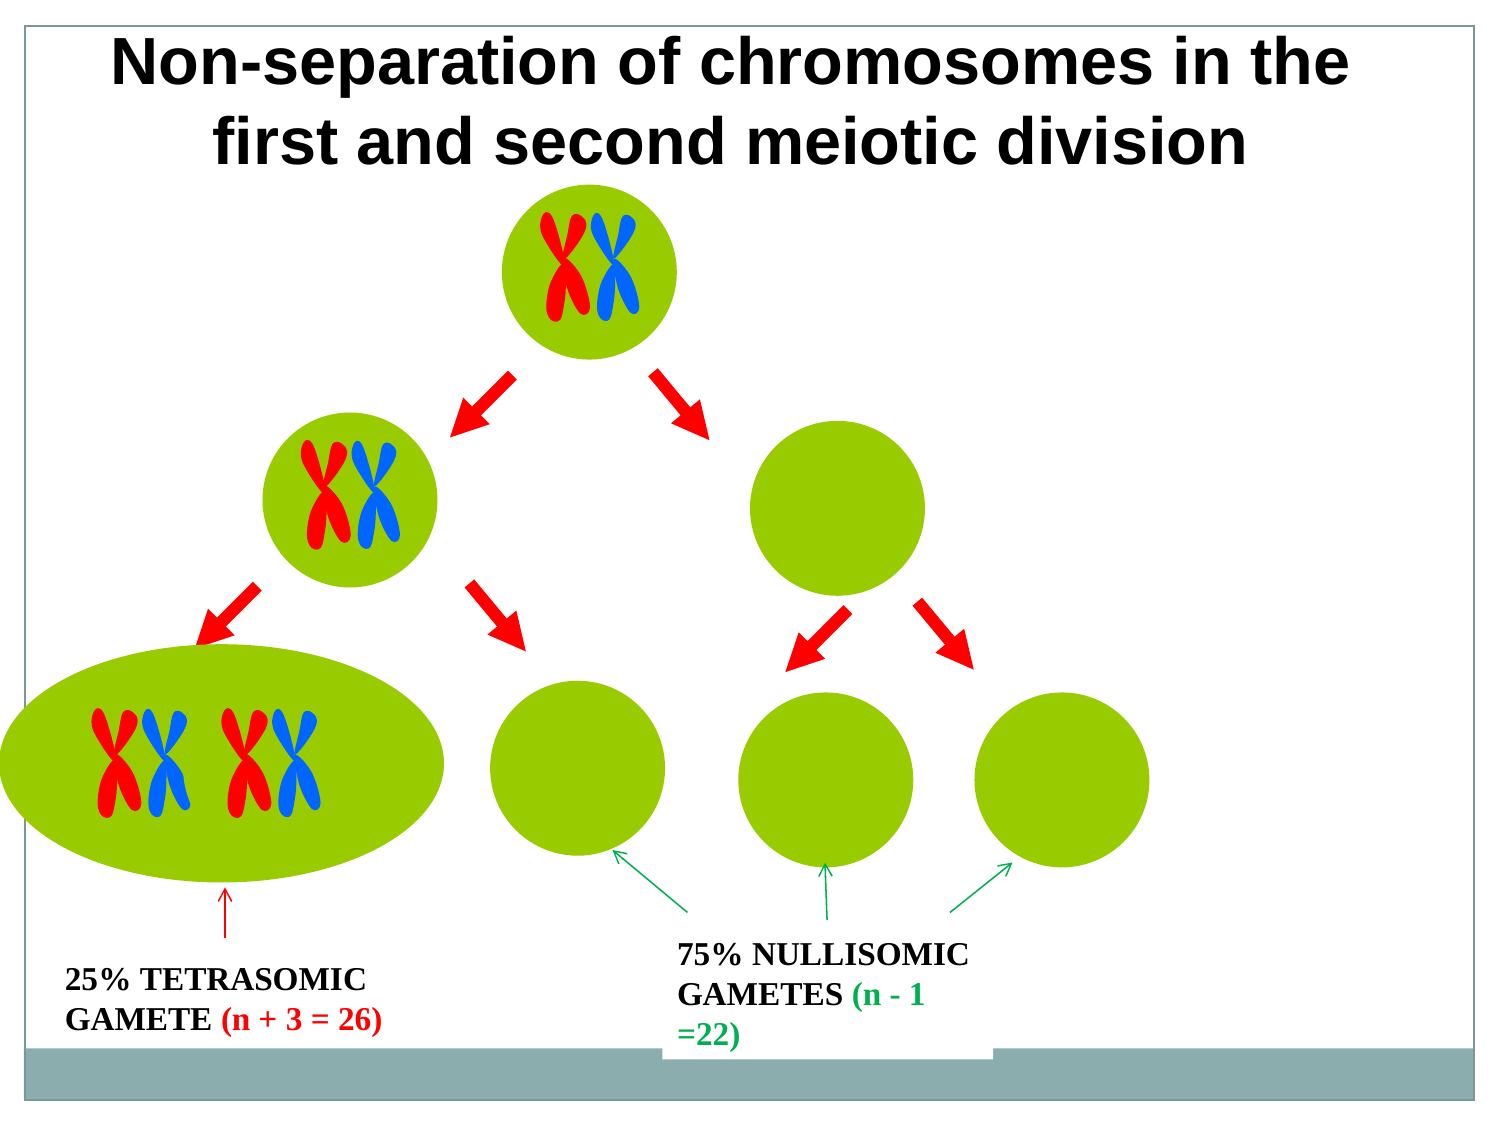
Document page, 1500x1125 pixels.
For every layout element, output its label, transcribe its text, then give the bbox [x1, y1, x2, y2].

text_box [750, 420, 925, 596]
text_box [974, 692, 1150, 868]
text_box [0, 691, 46, 836]
text_box [652, 372, 710, 441]
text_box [52, 680, 179, 856]
text_box [70, 645, 373, 677]
text_box [738, 692, 914, 868]
text_box [785, 609, 848, 673]
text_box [360, 680, 385, 856]
text_box [195, 587, 256, 646]
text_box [262, 412, 438, 588]
text_box [490, 680, 666, 856]
text_box [450, 374, 513, 438]
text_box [824, 862, 828, 921]
text_box [115, 867, 325, 882]
text_box Non-separation of chromosomes in the first and second meiotic division [24, 10, 1438, 186]
text_box [917, 601, 974, 670]
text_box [501, 184, 678, 360]
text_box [612, 849, 688, 913]
text_box [469, 583, 526, 652]
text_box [949, 862, 1013, 913]
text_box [182, 680, 359, 856]
text_box [389, 686, 443, 840]
text_box 75% NULLISOMIC GAMETES (n - 1 =22) [662, 924, 994, 1060]
text_box 25% TETRASOMIC GAMETE (n + 3 = 26) [49, 949, 438, 1045]
